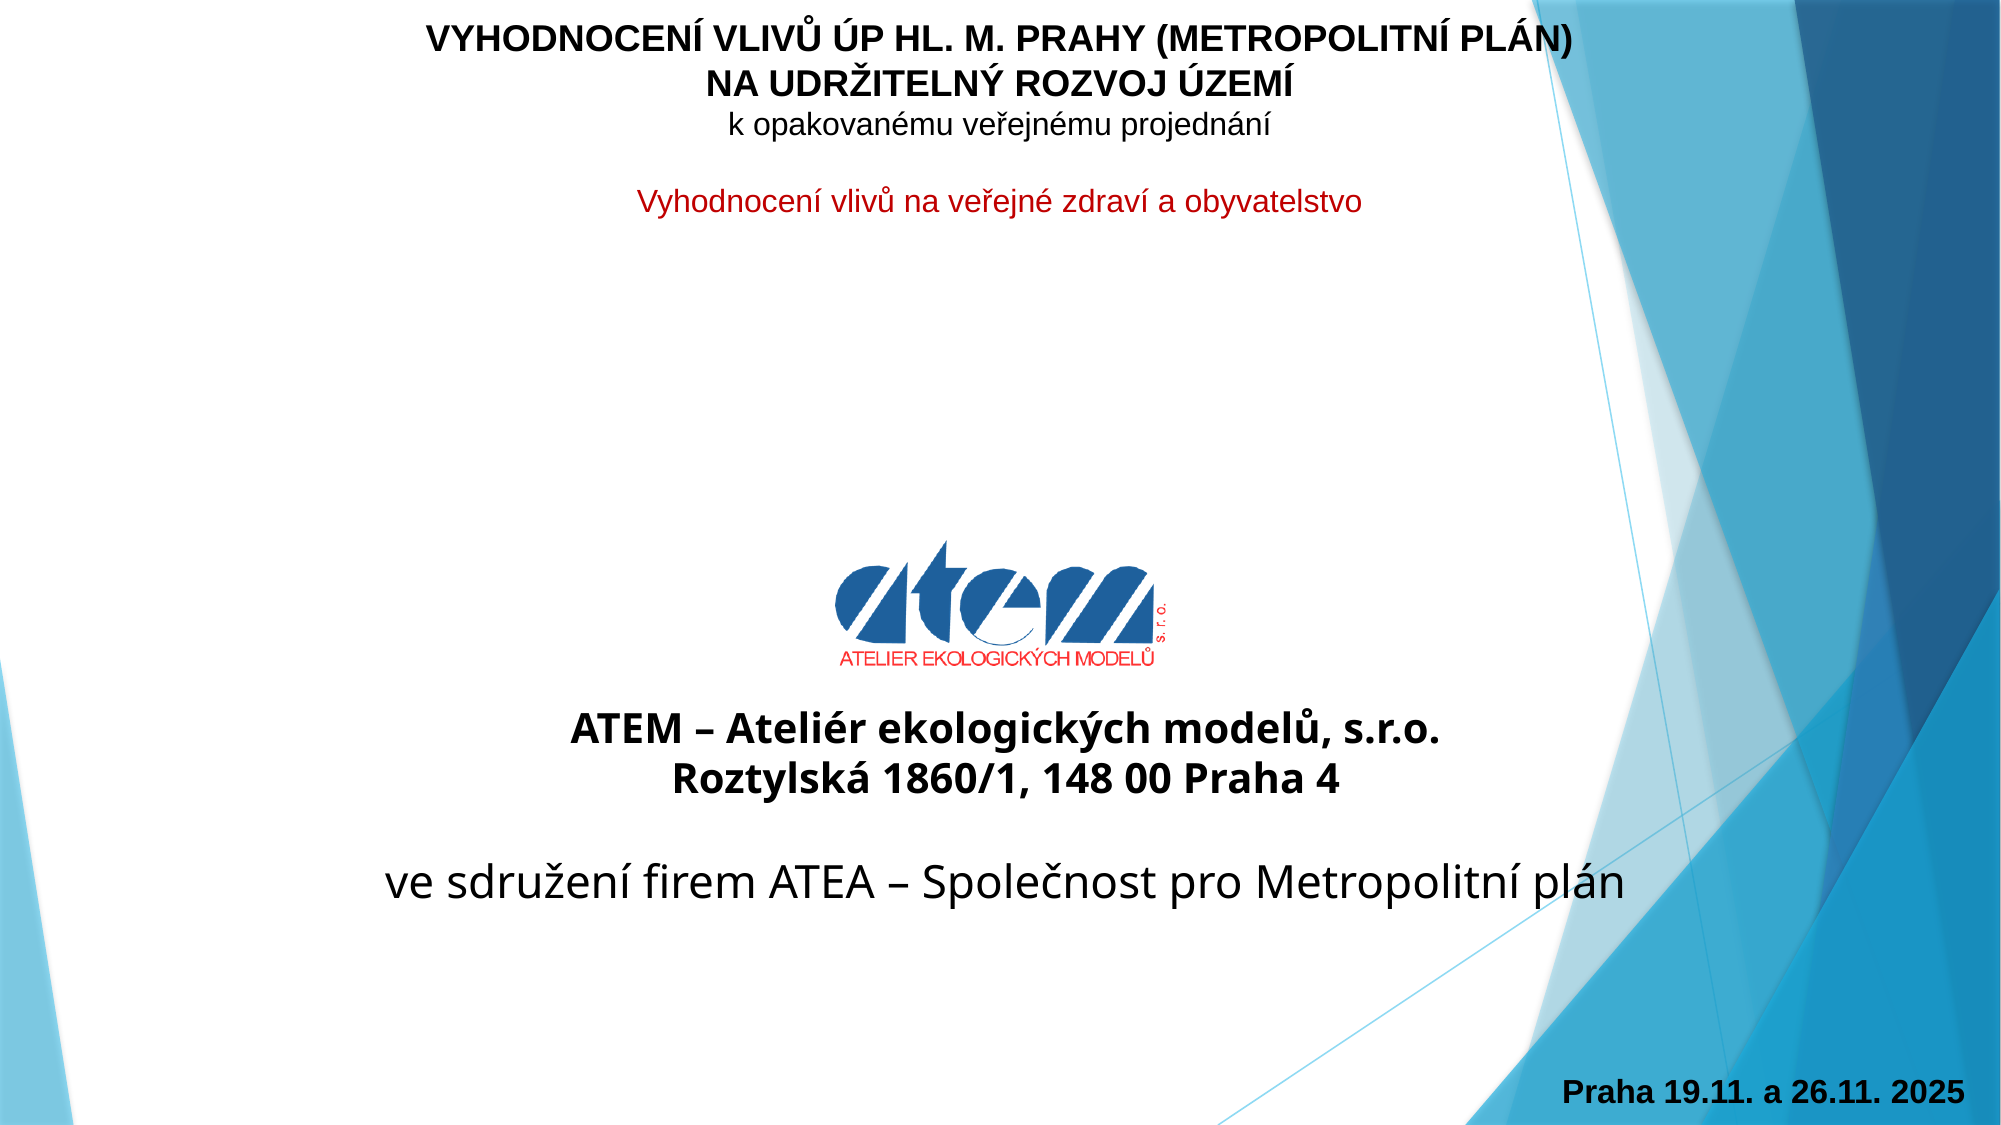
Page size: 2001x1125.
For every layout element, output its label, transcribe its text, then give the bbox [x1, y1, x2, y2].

text_box Praha 19.11. a 26.11. 2025 [1413, 1062, 1981, 1118]
picture [831, 535, 1169, 669]
title VYHODNOCENÍ VLIVŮ ÚP HL. M. PRAHY (METROPOLITNÍ PLÁN) NA UDRŽITELNÝ ROZVOJ ÚZEMÍ k opakovanému veřejnému projednání Vyhodnocení vlivů na veřejné zdraví a obyvatelstvo [55, 6, 1945, 369]
text_box ATEM – Ateliér ekologických modelů, s.r.o. Roztylská 1860/1, 148 00 Praha 4 ve sdružení firem ATEA – Společnost pro Metropolitní plán [55, 694, 1957, 915]
